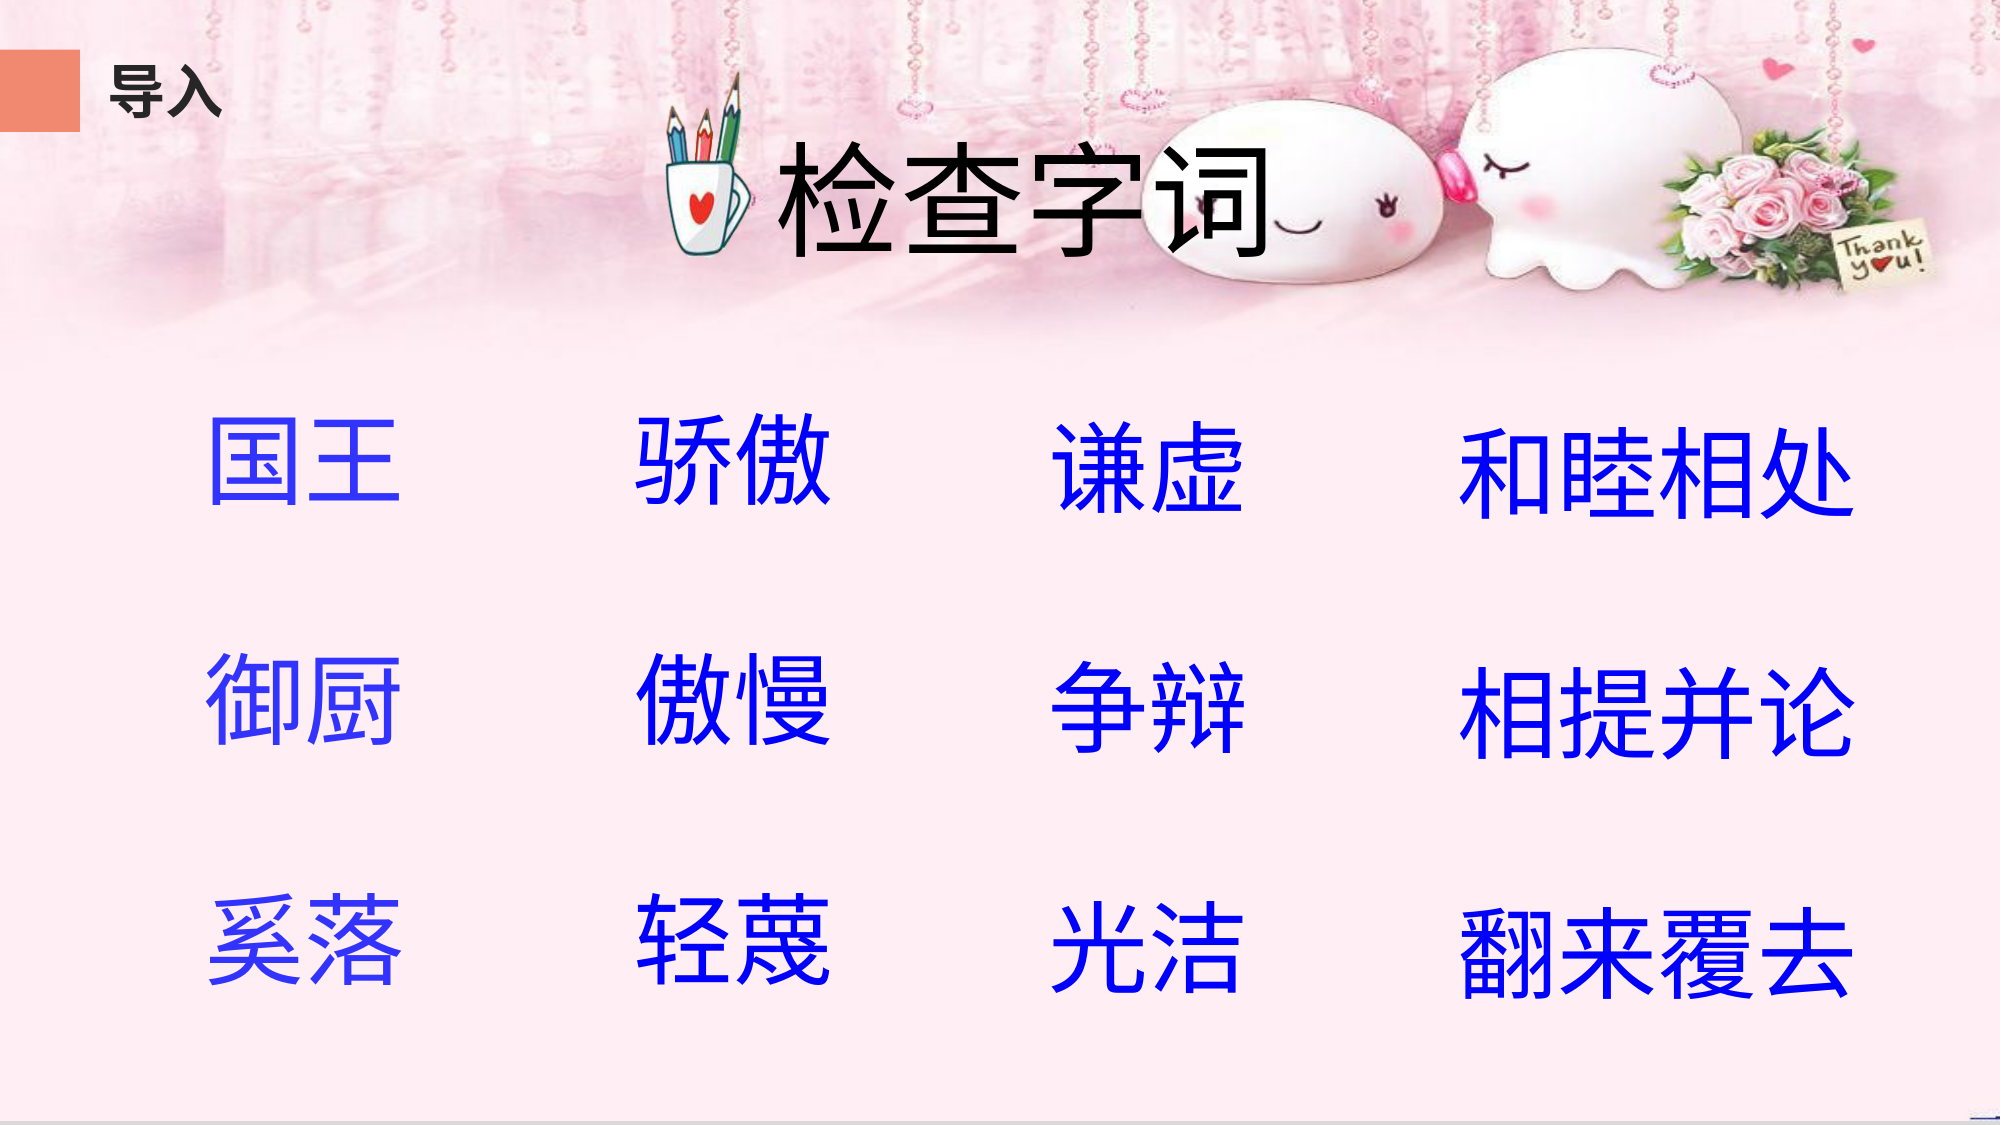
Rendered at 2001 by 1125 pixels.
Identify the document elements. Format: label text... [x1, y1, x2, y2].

text_box 谦虚 争辩 光洁 [1034, 1121, 1271, 1125]
text_box 骄傲 傲慢 轻蔑 [618, 1121, 868, 1125]
picture [0, 0, 2000, 1121]
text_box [637, 63, 1299, 282]
text_box 和睦相处 相提并论 翻来覆去 [1314, 1121, 2000, 1125]
